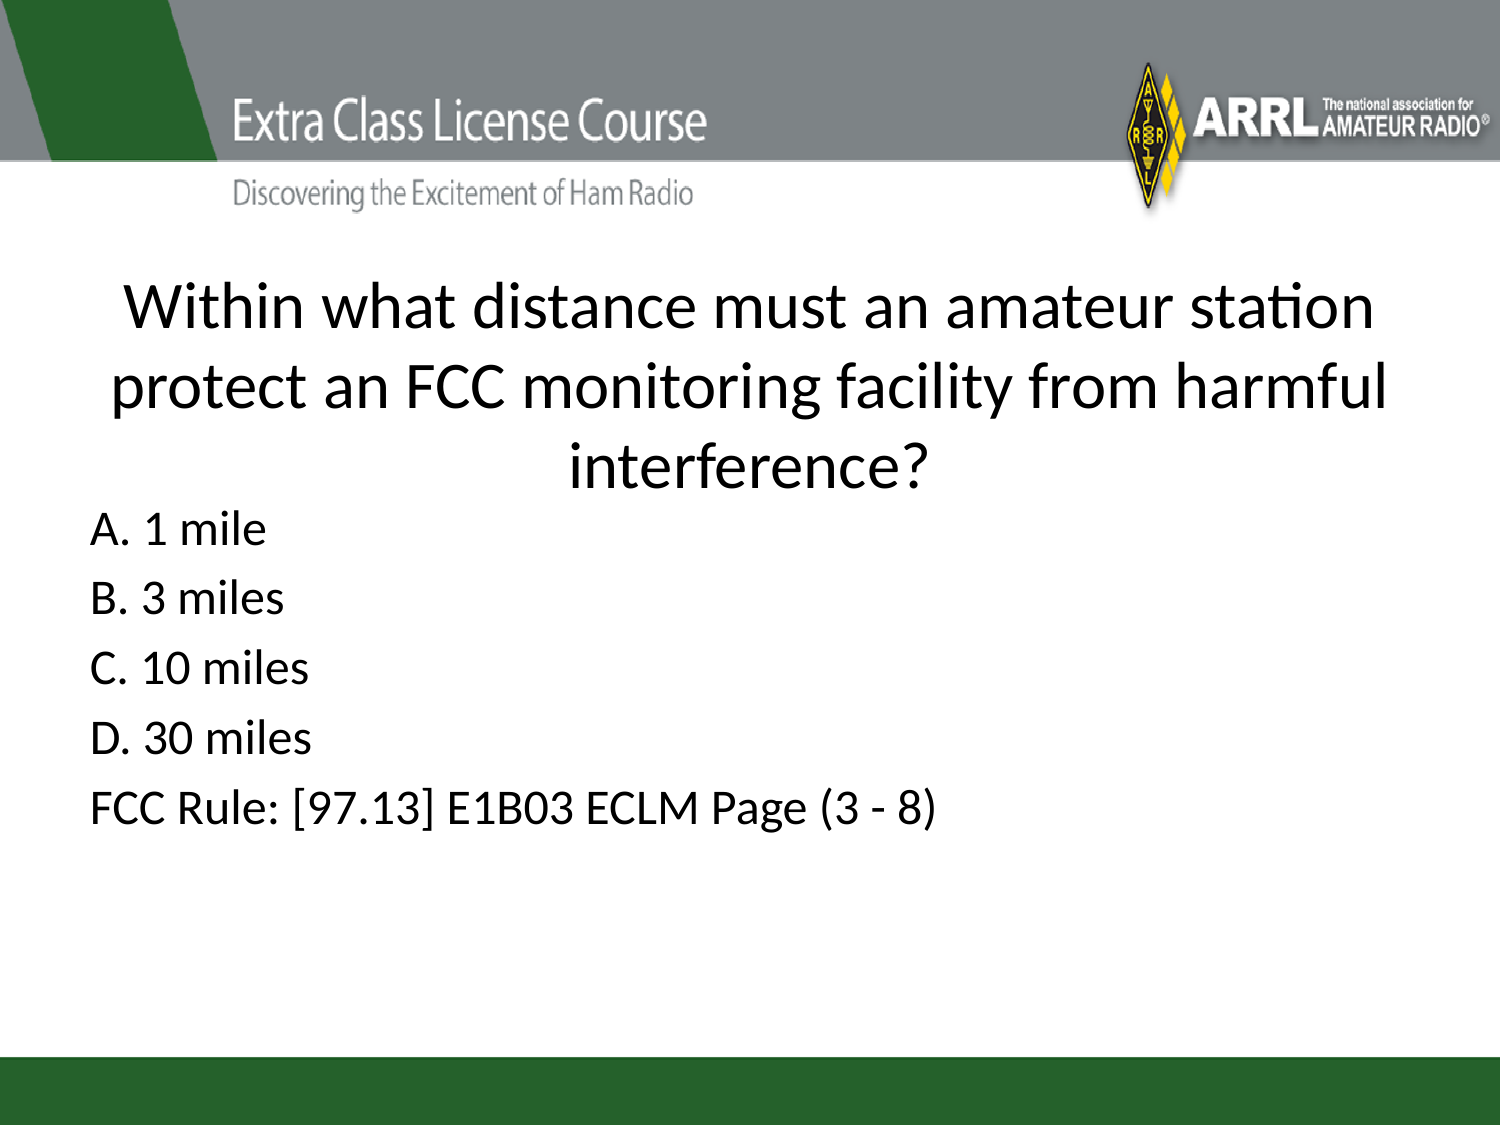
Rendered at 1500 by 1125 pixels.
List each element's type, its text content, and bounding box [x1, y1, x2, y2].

title Within what distance must an amateur station protect an FCC monitoring facility from harmful interference? [75, 254, 1425, 443]
picture [0, 0, 1500, 1125]
list A. 1 mile B. 3 miles C. 10 miles D. 30 miles FCC Rule: [97.13] E1B03 ECLM Page (3 - 8) [75, 487, 1425, 1005]
